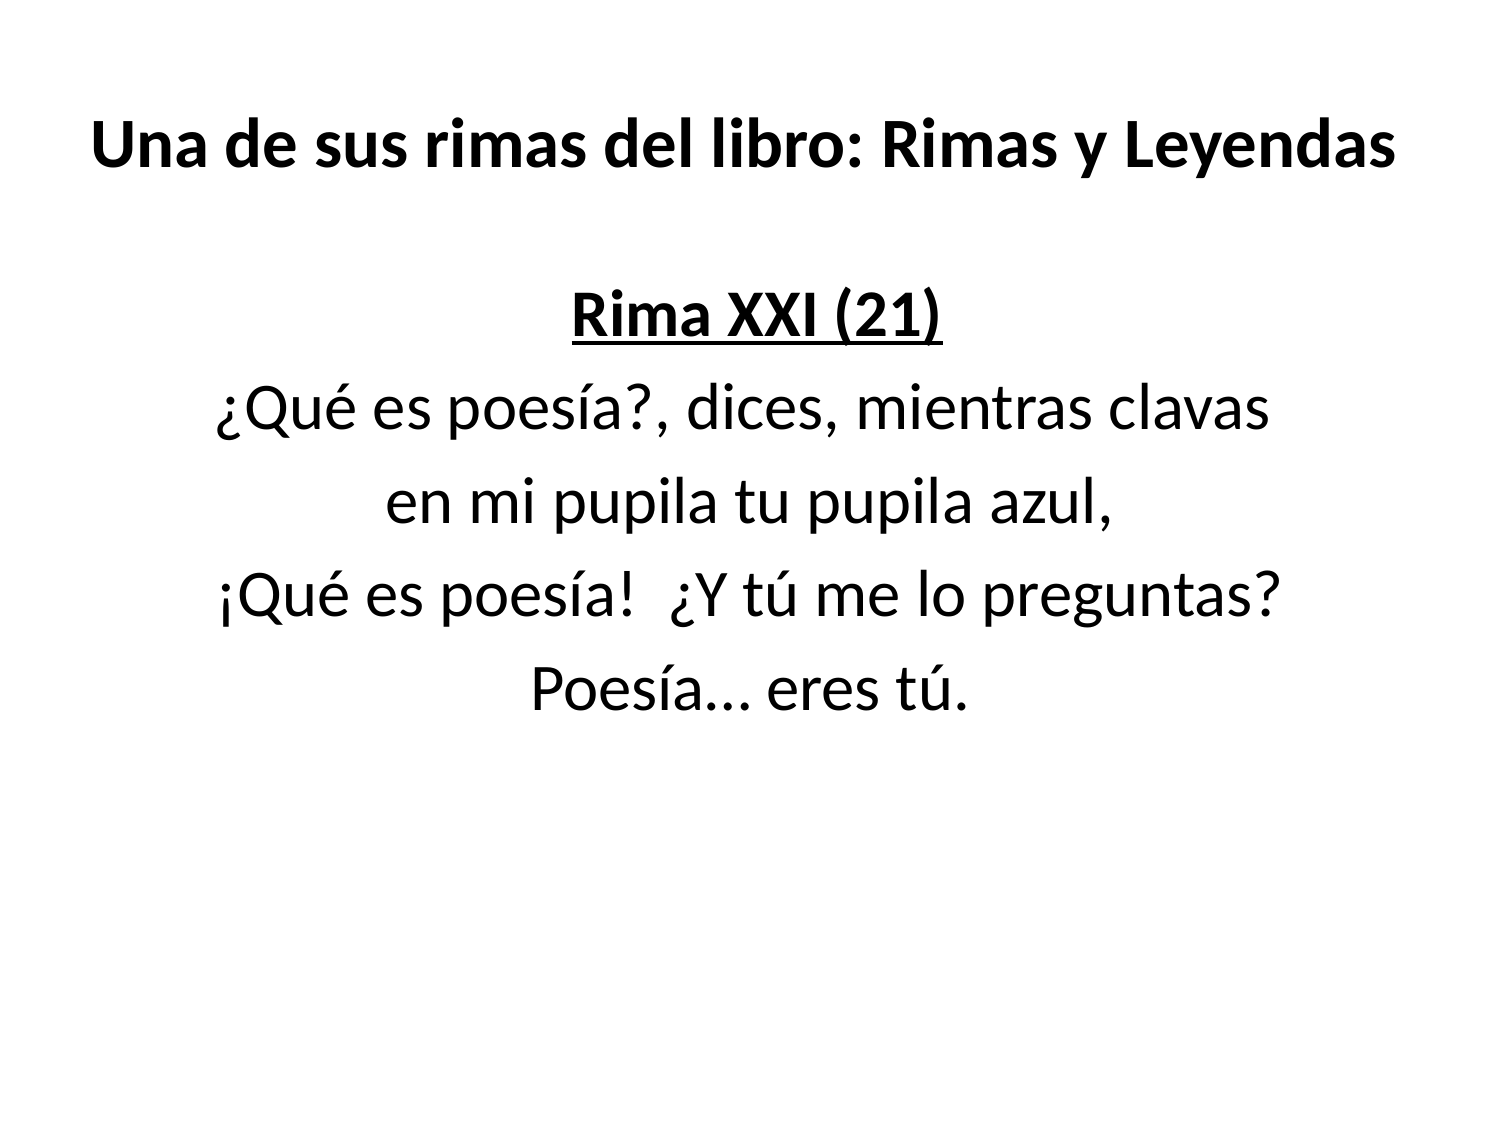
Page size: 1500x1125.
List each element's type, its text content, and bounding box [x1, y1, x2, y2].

list Rima XXI (21) ¿Qué es poesía?, dices, mientras clavas en mi pupila tu pupila azul, ¡Qué es poesía! ¿Y tú me lo preguntas? Poesía… eres tú. [75, 262, 1425, 1005]
title Una de sus rimas del libro: Rimas y Leyendas [75, 45, 1425, 233]
